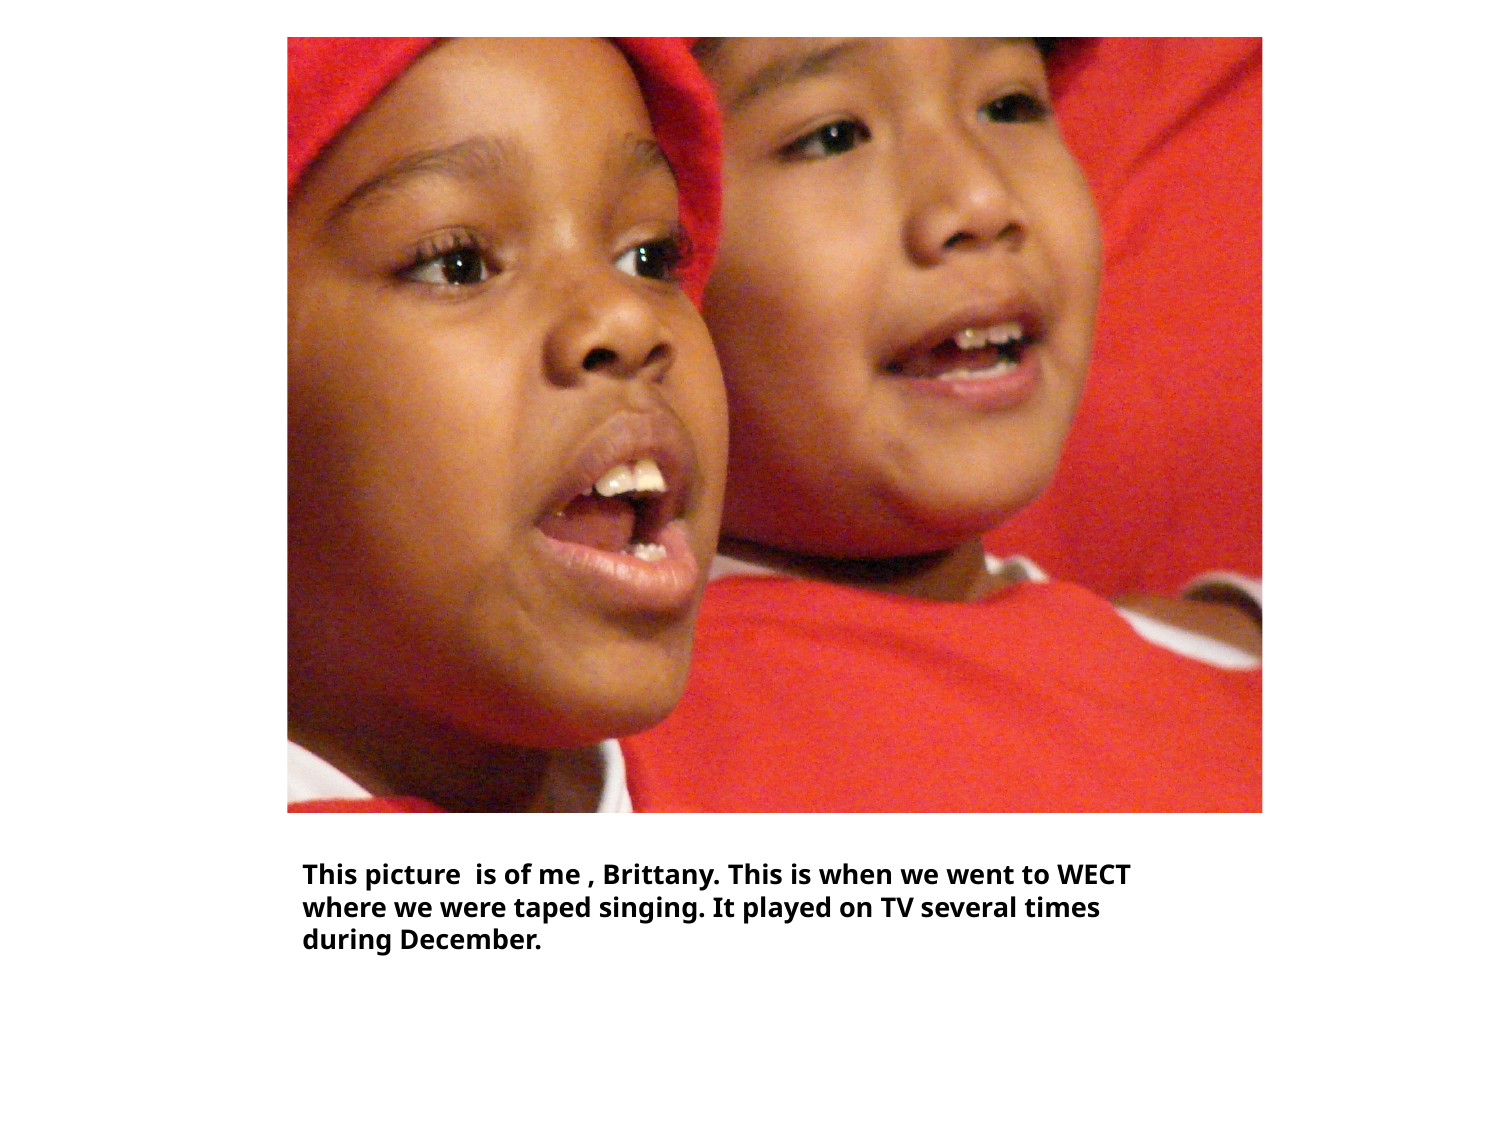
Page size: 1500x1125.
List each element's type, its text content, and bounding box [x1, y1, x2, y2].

title This picture is of me , Brittany. This is when we went to WECT where we were taped singing. It played on TV several times during December. [287, 849, 1188, 963]
picture [287, 37, 1263, 814]
